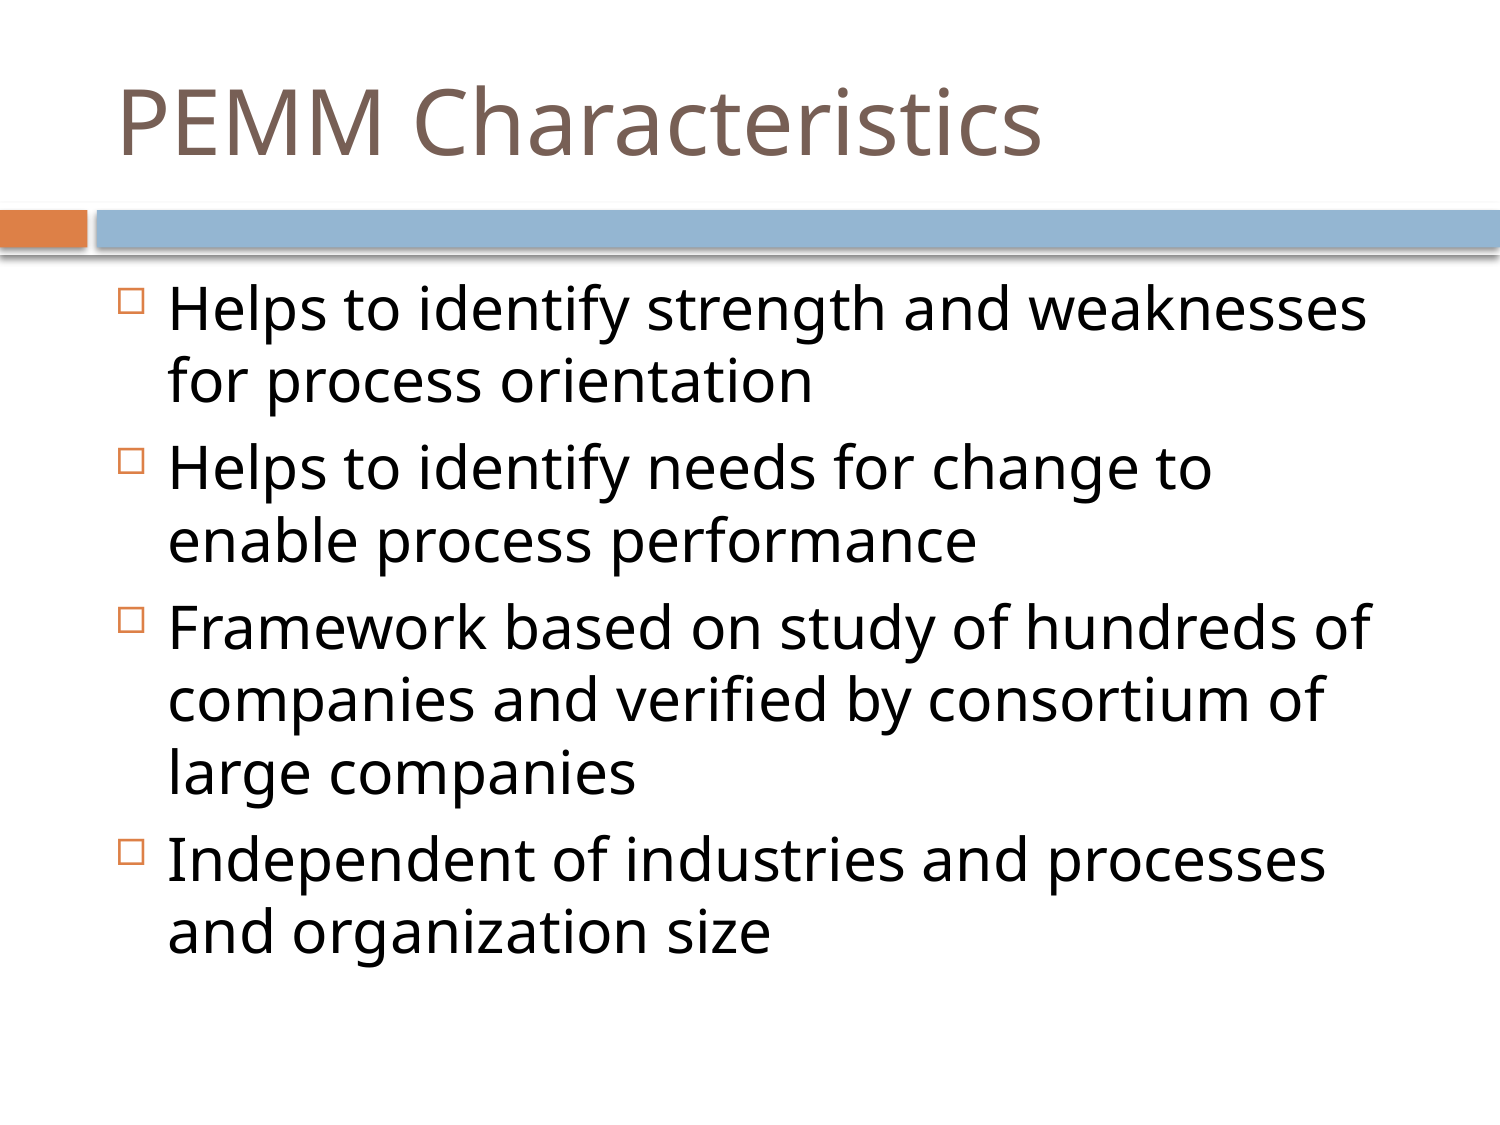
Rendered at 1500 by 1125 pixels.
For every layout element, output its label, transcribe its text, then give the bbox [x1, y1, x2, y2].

title PEMM Characteristics [100, 37, 1438, 200]
list Helps to identify strength and weaknesses for process orientation Helps to identify needs for change to enable process performance Framework based on study of hundreds of companies and verified by consortium of large companies Independent of industries and processes and organization size [100, 262, 1438, 1000]
